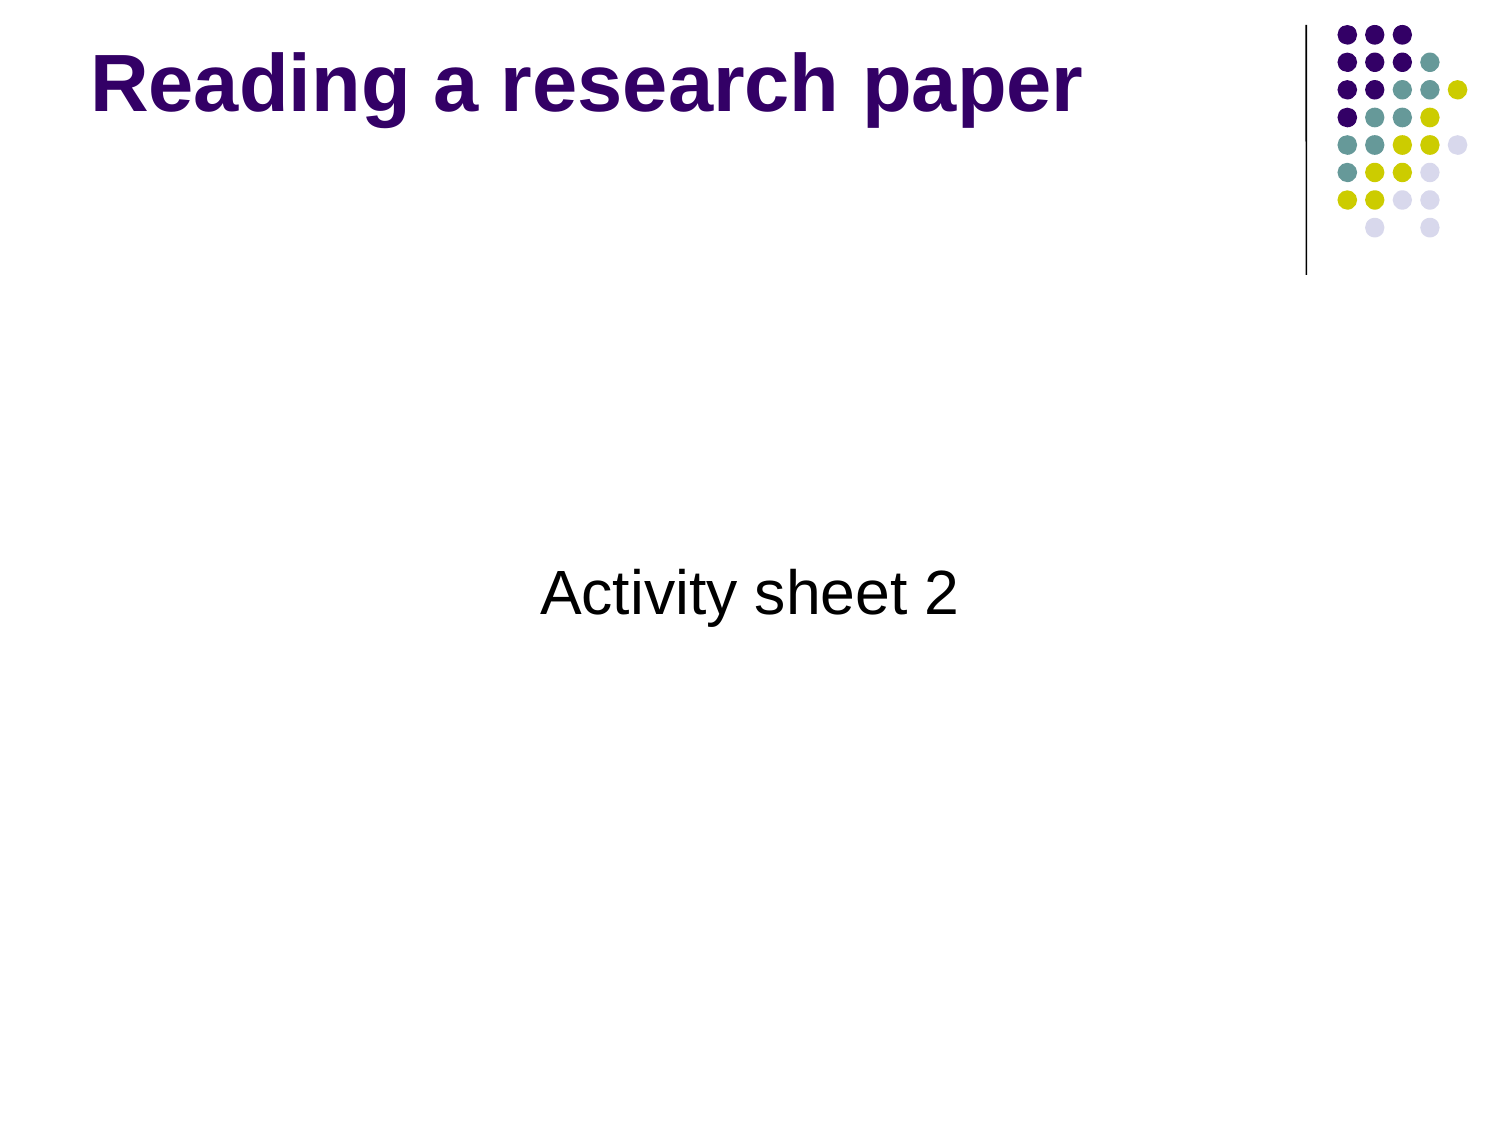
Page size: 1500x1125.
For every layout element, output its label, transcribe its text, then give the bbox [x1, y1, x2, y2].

list Activity sheet 2 [74, 281, 1426, 1006]
title Reading a research paper [74, 19, 1313, 233]
